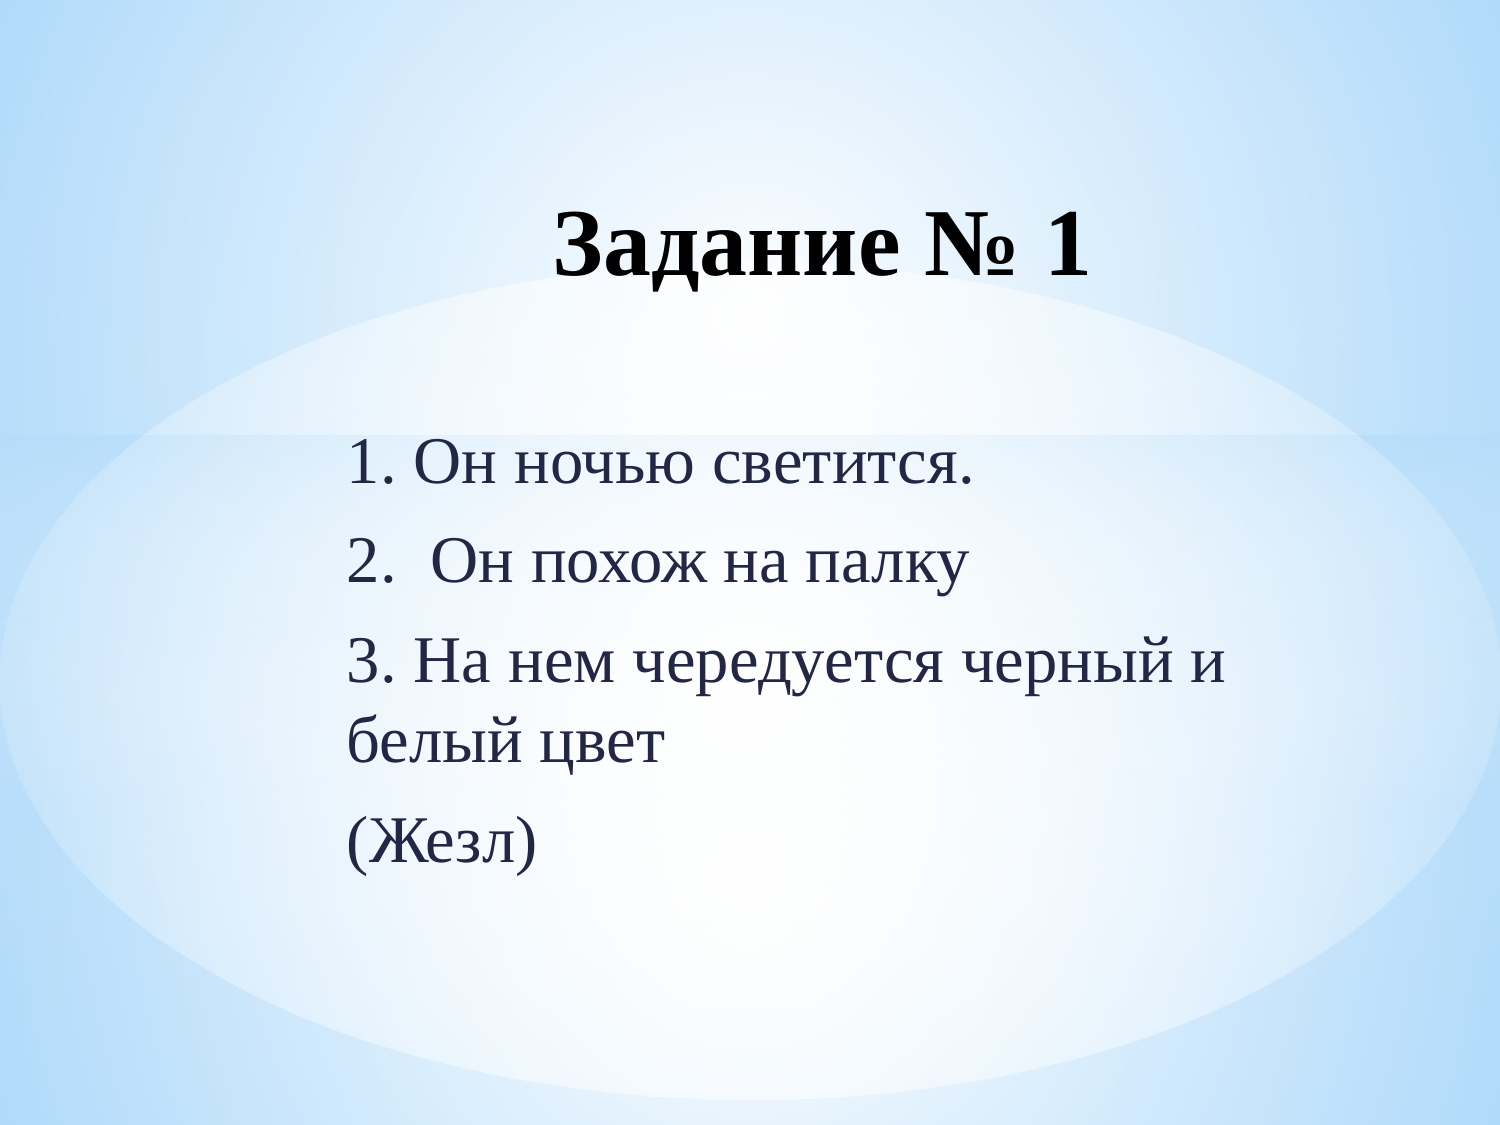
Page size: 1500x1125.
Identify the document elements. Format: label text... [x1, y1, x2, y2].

list 1. Он ночью светится. 2. Он похож на палку 3. На нем чередуется черный и белый цвет (Жезл) [331, 408, 1312, 893]
title Задание № 1 [333, 137, 1313, 303]
